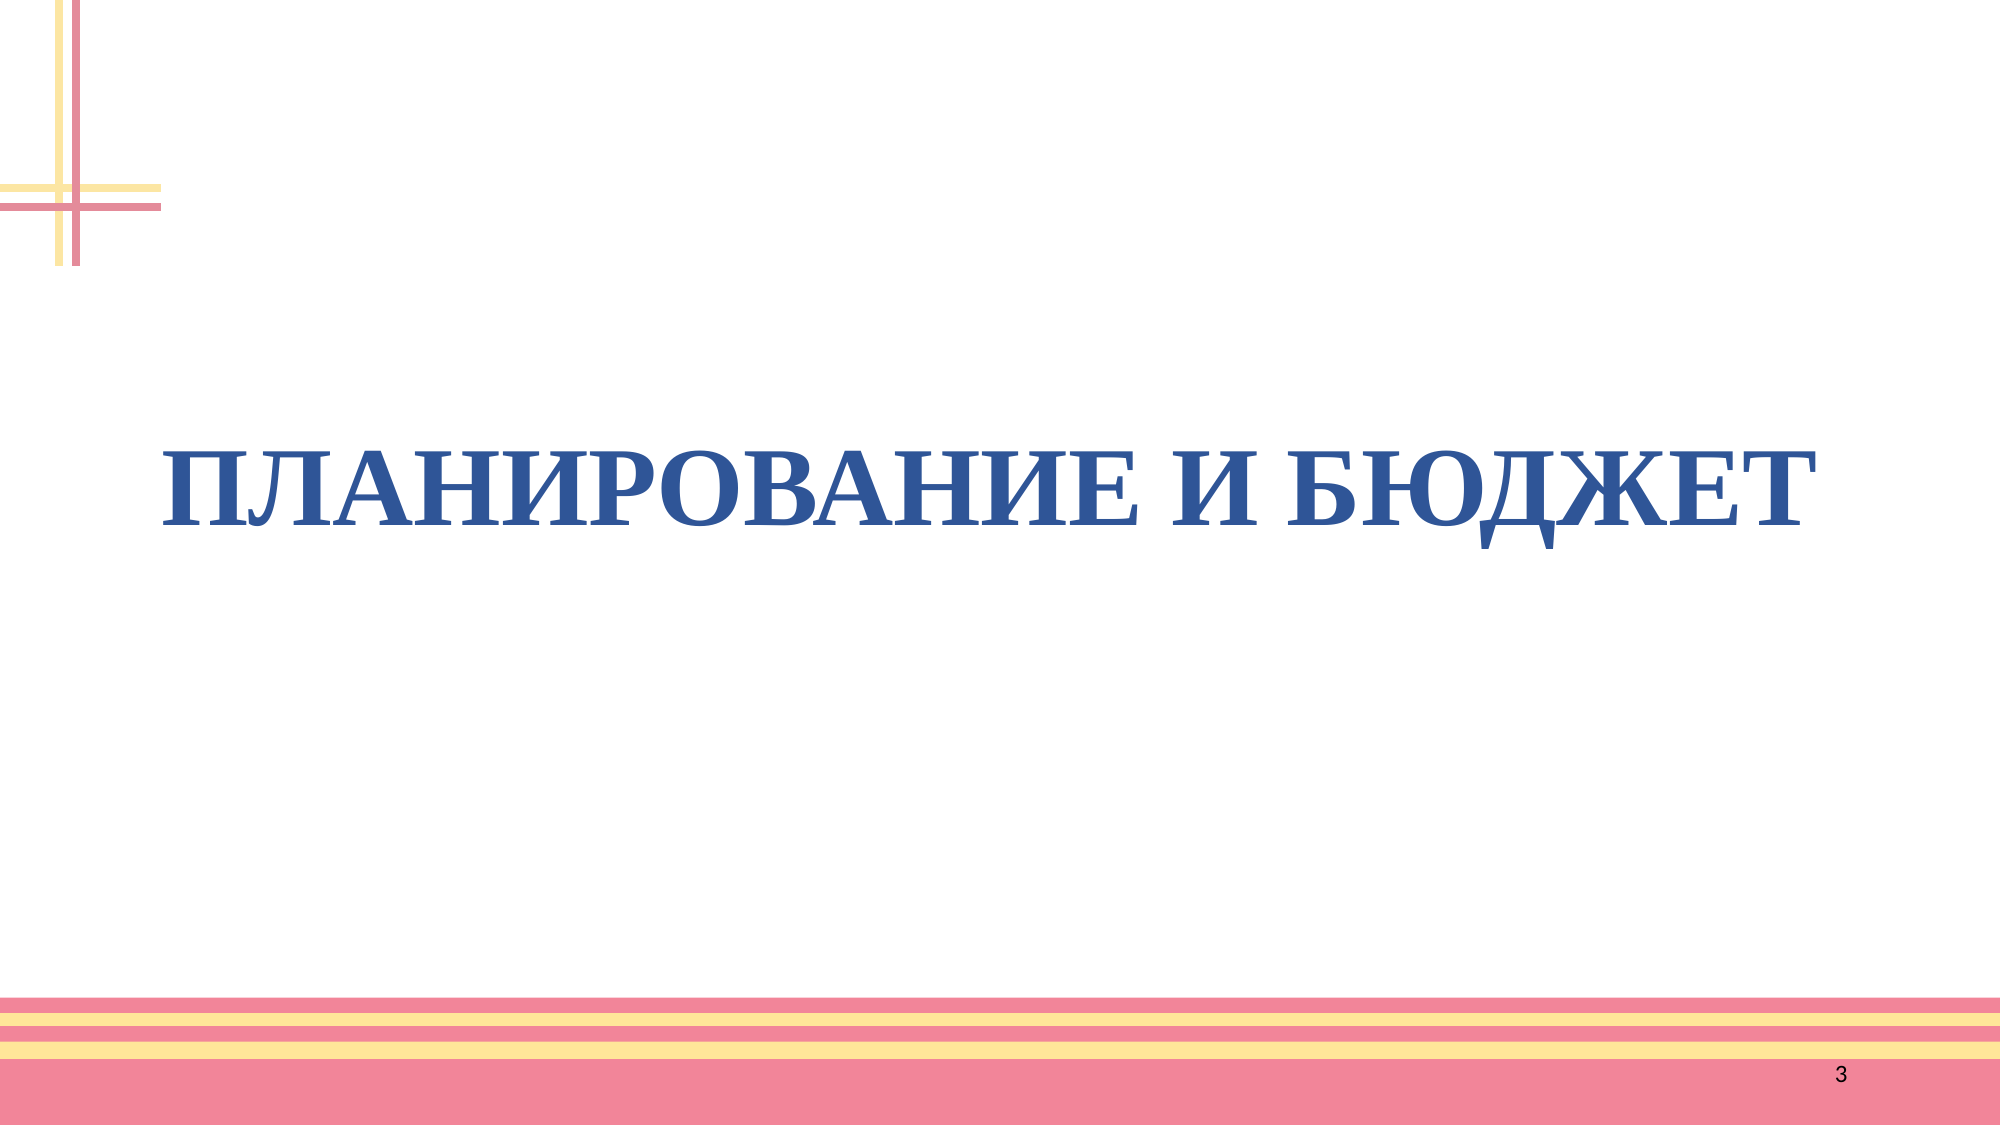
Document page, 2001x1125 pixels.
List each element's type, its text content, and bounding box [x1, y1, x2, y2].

list ПЛАНИРОВАНИЕ И БЮДЖЕТ [118, 420, 1863, 553]
slide_number 3 [1412, 1042, 1863, 1103]
